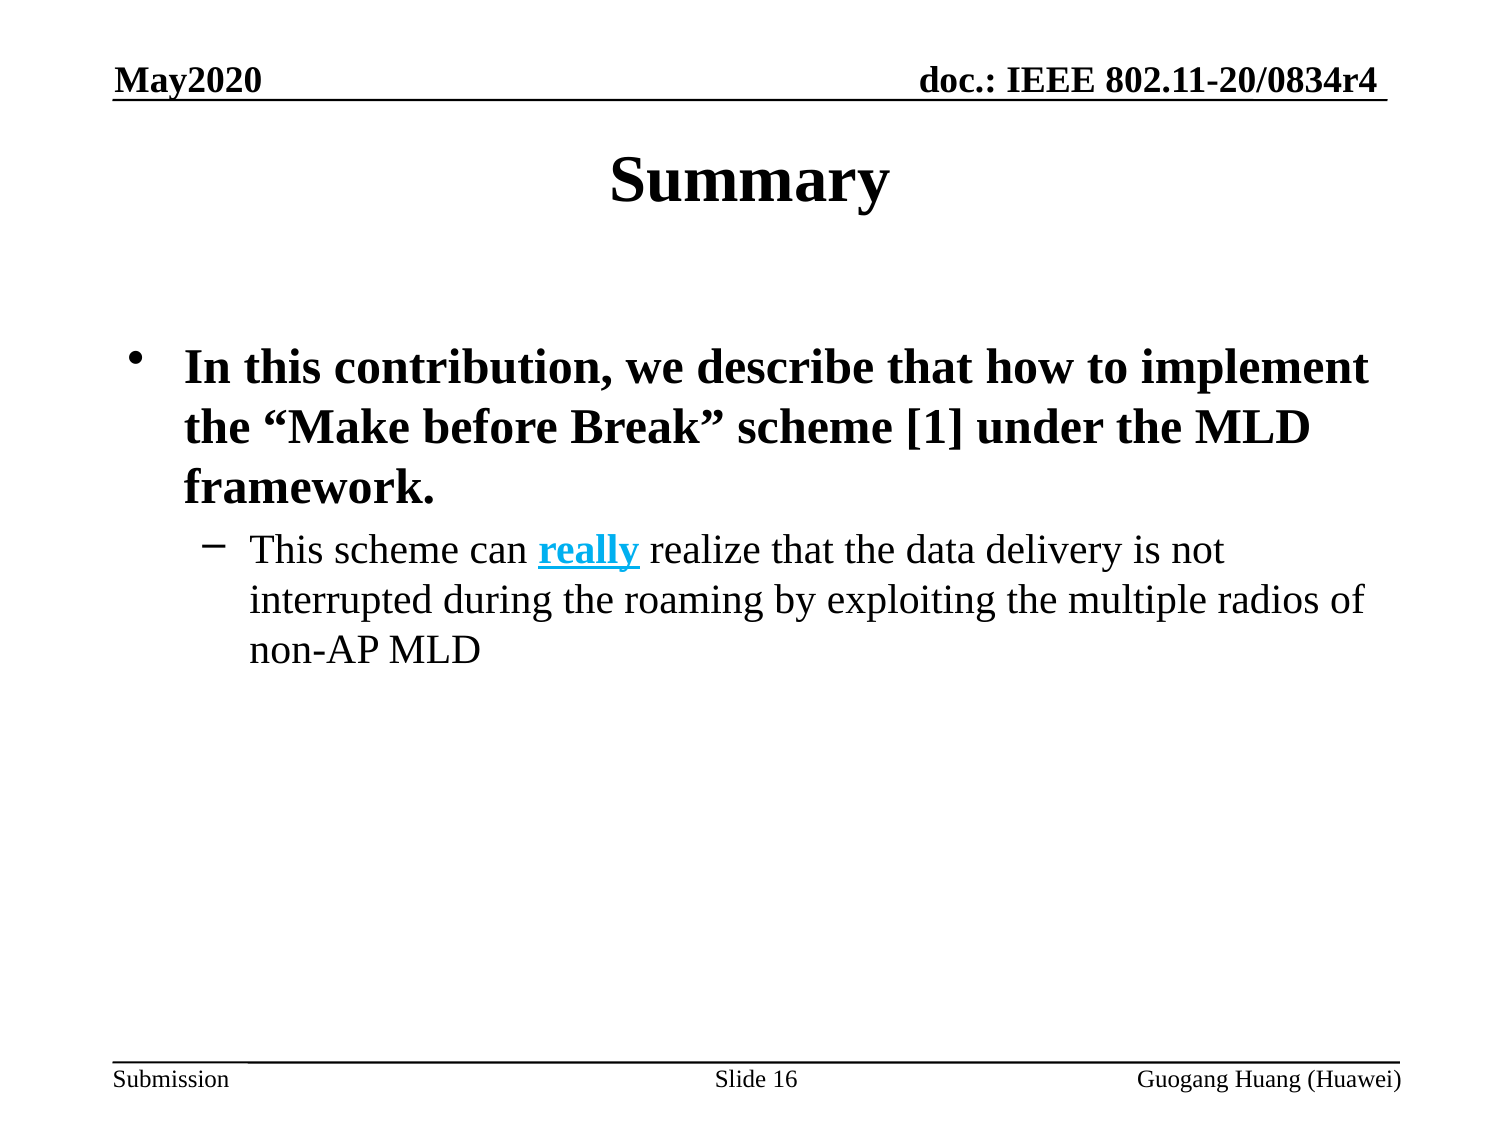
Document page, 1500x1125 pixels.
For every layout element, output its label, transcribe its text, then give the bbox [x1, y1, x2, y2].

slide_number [114, 54, 264, 101]
list In this contribution, we describe that how to implement the “Make before Break” scheme [1] under the MLD framework. This scheme can really realize that the data delivery is not interrupted during the roaming by exploiting the multiple radios of non-AP MLD [112, 326, 1388, 1002]
text_box Summary [112, 112, 1388, 238]
footer Guogang Huang (Huawei) [1133, 1061, 1402, 1093]
slide_number Slide 16 [712, 1061, 800, 1093]
